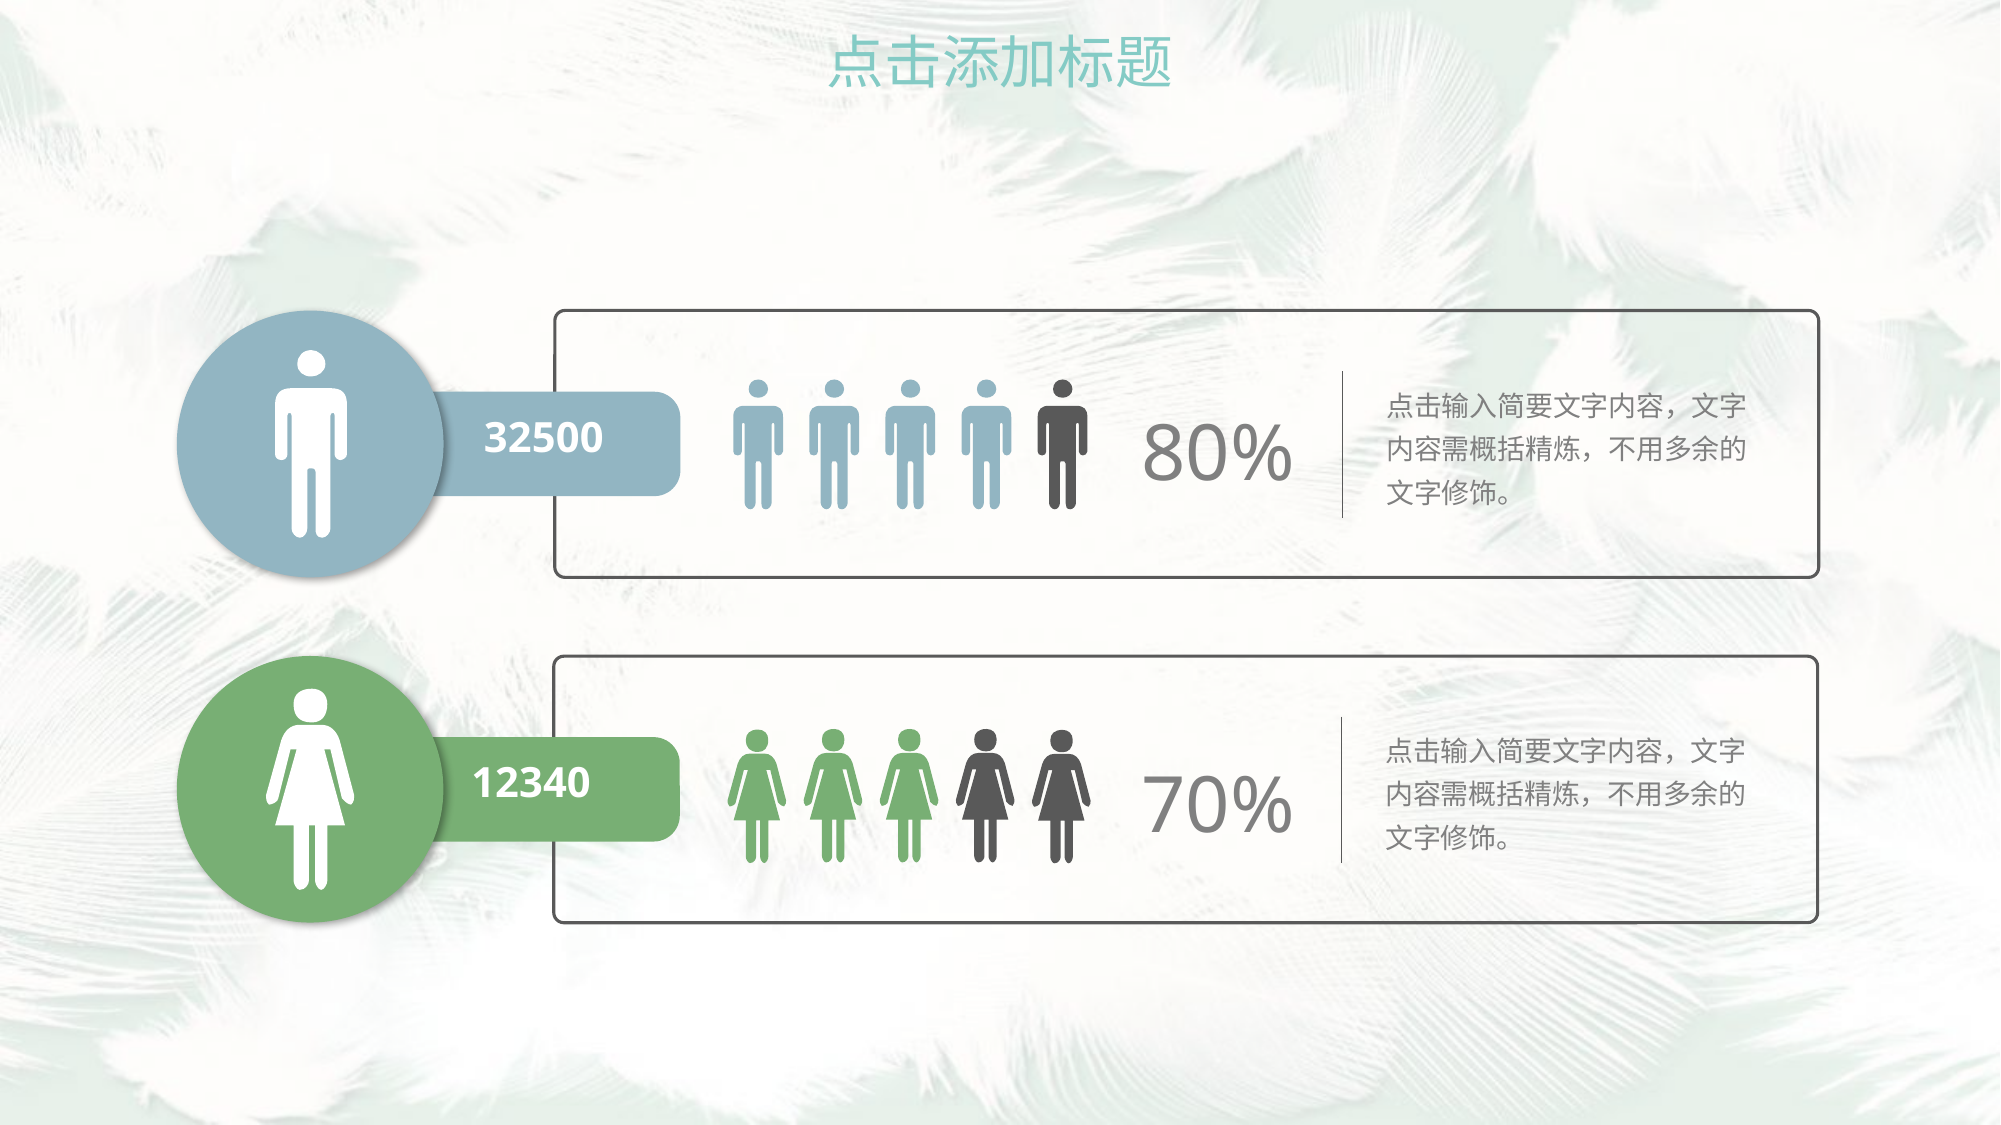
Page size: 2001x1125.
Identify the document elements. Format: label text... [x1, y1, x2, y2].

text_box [809, 379, 860, 510]
text_box 点击输入简要文字内容，文字内容需概括精炼，不用多余的文字修饰。 [1370, 716, 1783, 862]
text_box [885, 379, 936, 510]
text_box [176, 310, 444, 578]
text_box [554, 310, 1819, 578]
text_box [444, 737, 680, 842]
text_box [1037, 379, 1088, 510]
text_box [176, 655, 444, 923]
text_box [1032, 729, 1091, 864]
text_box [879, 728, 939, 863]
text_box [444, 391, 681, 497]
text_box [553, 656, 1818, 923]
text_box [955, 728, 1015, 863]
text_box 点击添加标题 [383, 26, 1617, 104]
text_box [733, 379, 784, 510]
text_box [961, 379, 1012, 510]
text_box 80% [1126, 395, 1310, 503]
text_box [727, 729, 787, 864]
text_box 点击输入简要文字内容，文字内容需概括精炼，不用多余的文字修饰。 [1371, 371, 1784, 516]
text_box 70% [1126, 747, 1310, 856]
text_box 52% [0, 0, 2000, 1125]
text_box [803, 728, 863, 863]
